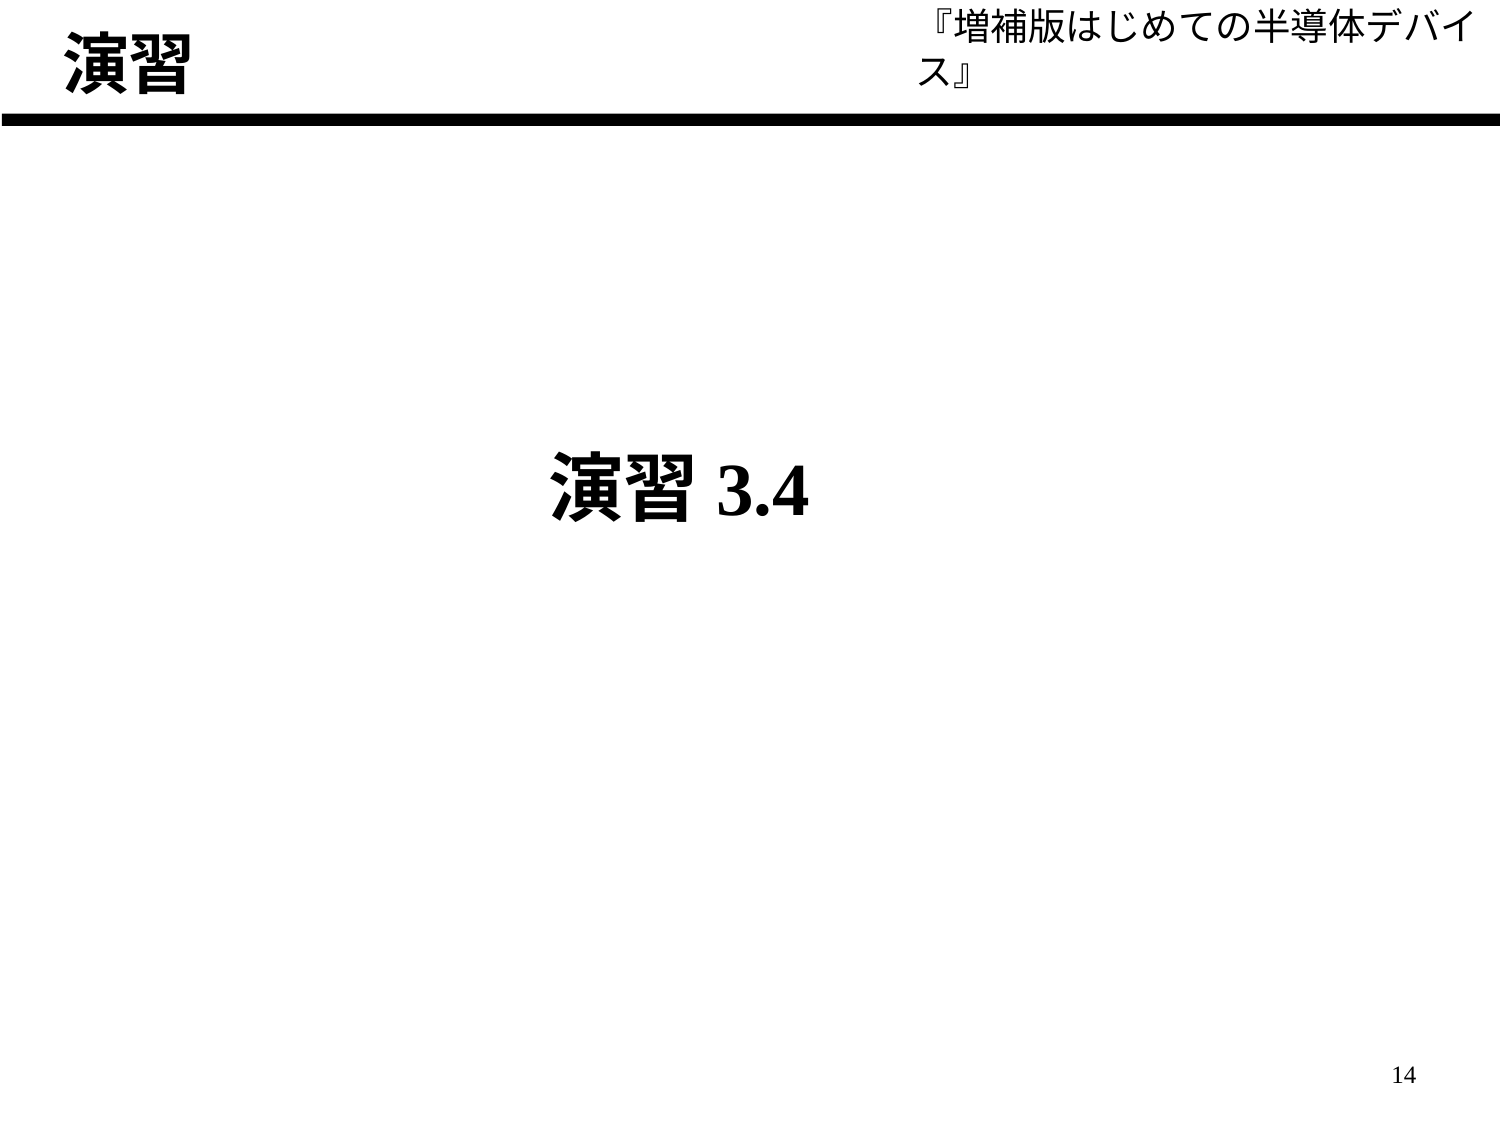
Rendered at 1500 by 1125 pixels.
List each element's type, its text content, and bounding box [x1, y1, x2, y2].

text_box 演習3.4 [383, 432, 975, 538]
text_box 『増補版はじめての半導体デバイス』 [900, 0, 1500, 101]
title 演習 [62, 19, 1438, 102]
